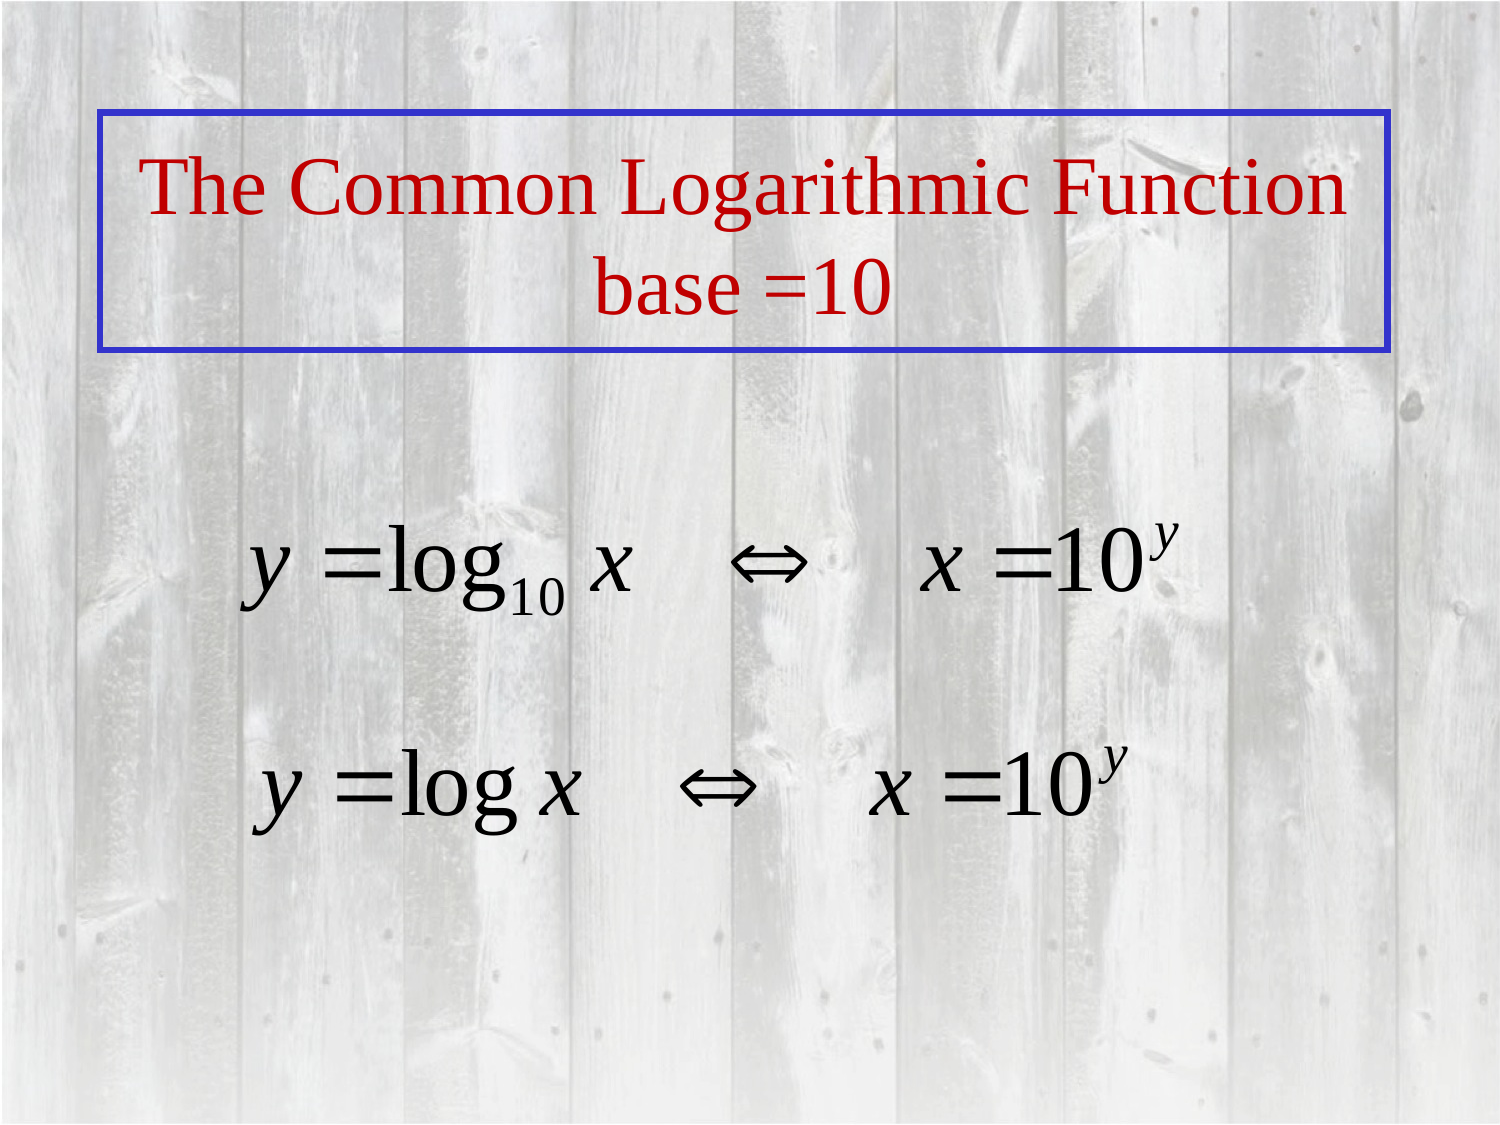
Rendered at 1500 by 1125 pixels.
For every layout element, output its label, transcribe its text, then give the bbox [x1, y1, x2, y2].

title The Common Logarithmic Function base =10 [99, 112, 1388, 351]
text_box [237, 712, 1150, 856]
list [224, 488, 1201, 640]
picture [0, 0, 1500, 1125]
